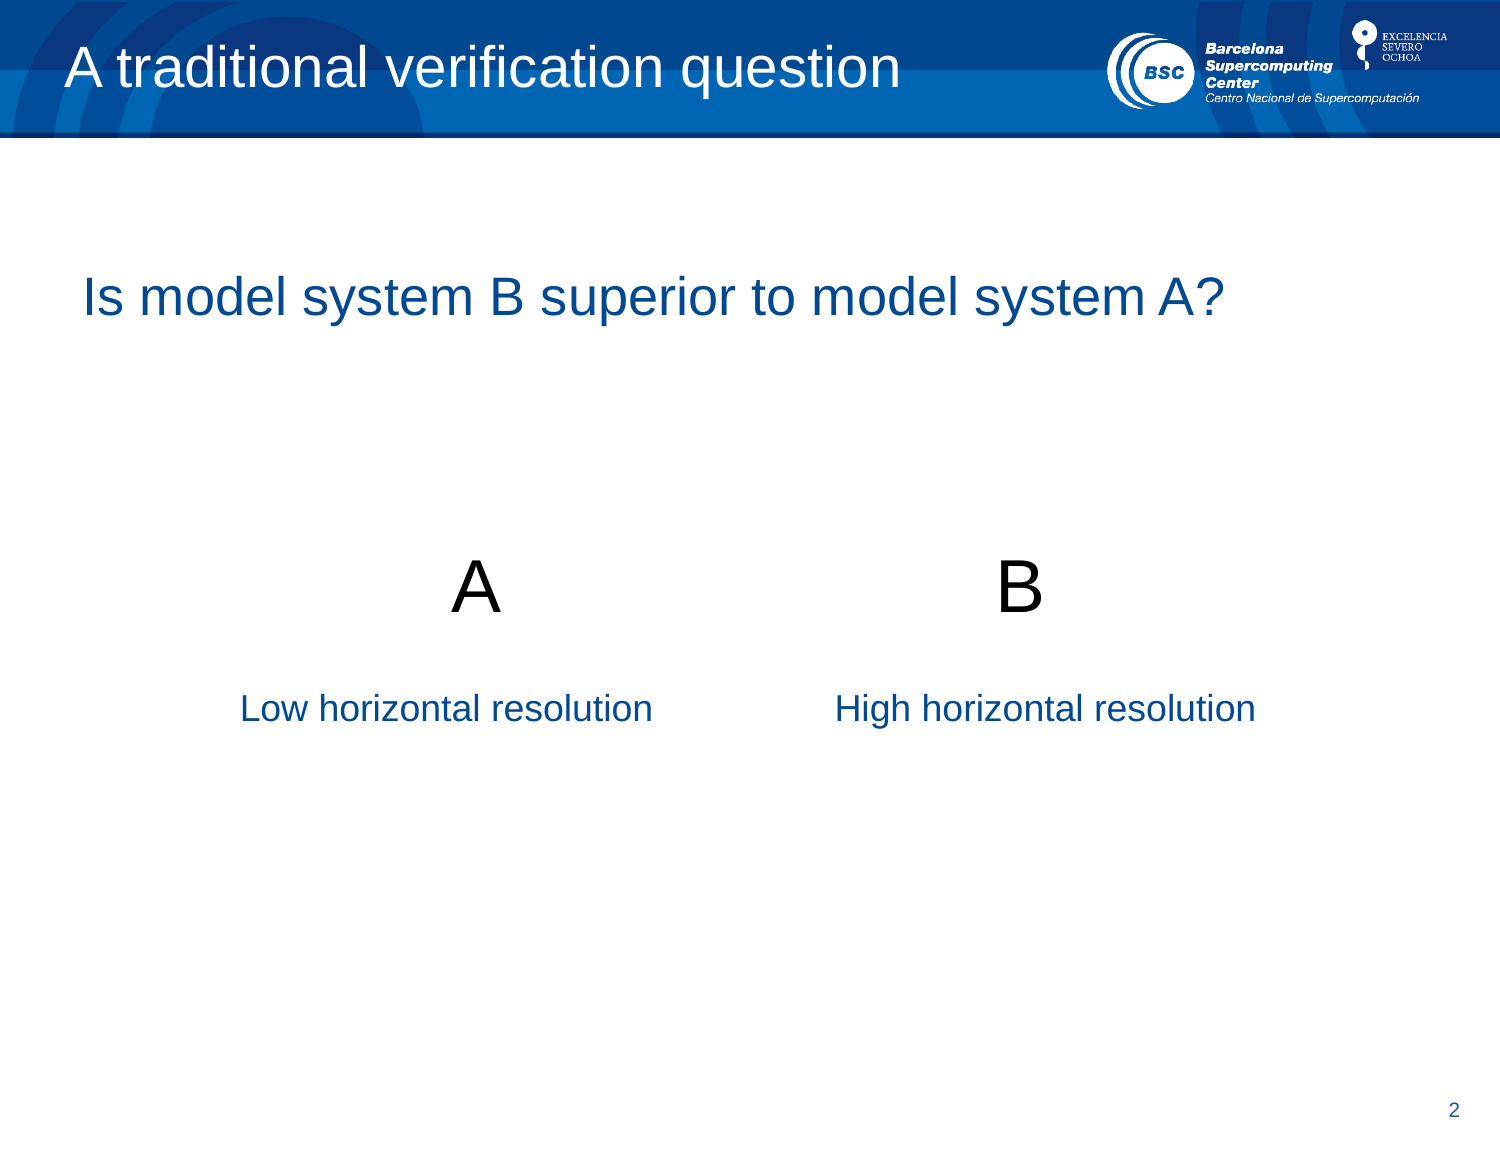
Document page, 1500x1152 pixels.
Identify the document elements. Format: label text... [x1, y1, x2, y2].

text_box Low horizontal resolution [225, 680, 700, 737]
text_box A traditional verification question [49, 0, 1500, 107]
text_box B [980, 533, 1170, 632]
text_box Is model system B superior to model system A? [67, 154, 1341, 376]
text_box A [437, 533, 626, 632]
picture [0, 0, 1500, 138]
text_box High horizontal resolution [819, 680, 1295, 737]
